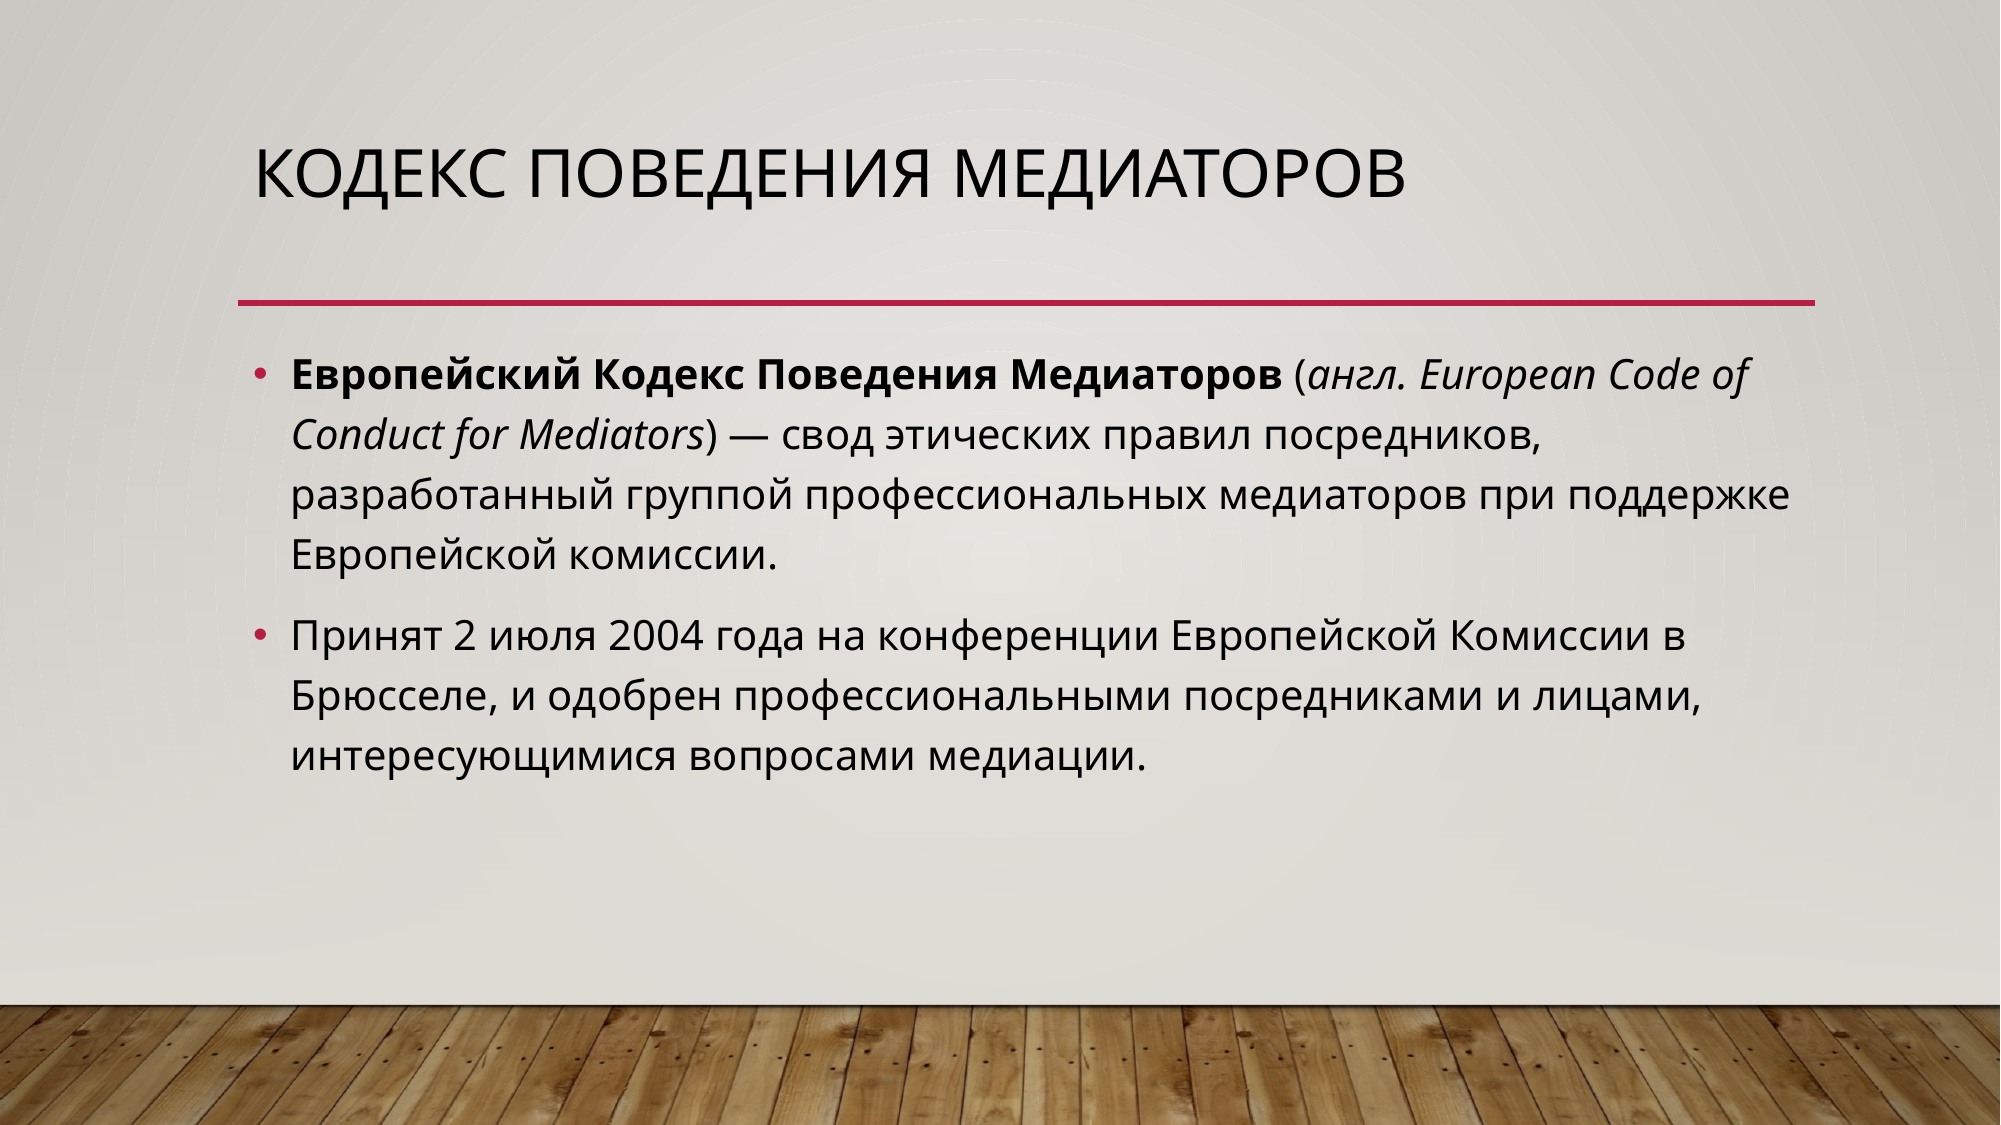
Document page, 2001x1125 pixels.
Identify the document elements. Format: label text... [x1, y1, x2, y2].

list Европейский Кодекс Поведения Медиаторов (англ. European Code of Conduct for Mediators) — свод этических правил посредников, разработанный группой профессиональных медиаторов при поддержке Европейской комиссии. Принят 2 июля 2004 года на конференции Европейской Комиссии в Брюсселе, и одобрен профессиональными посредниками и лицами, интересующимися вопросами медиации. [238, 330, 1814, 897]
picture [0, 1005, 2000, 1125]
title Кодекс поведения медиаторов [238, 131, 1814, 305]
